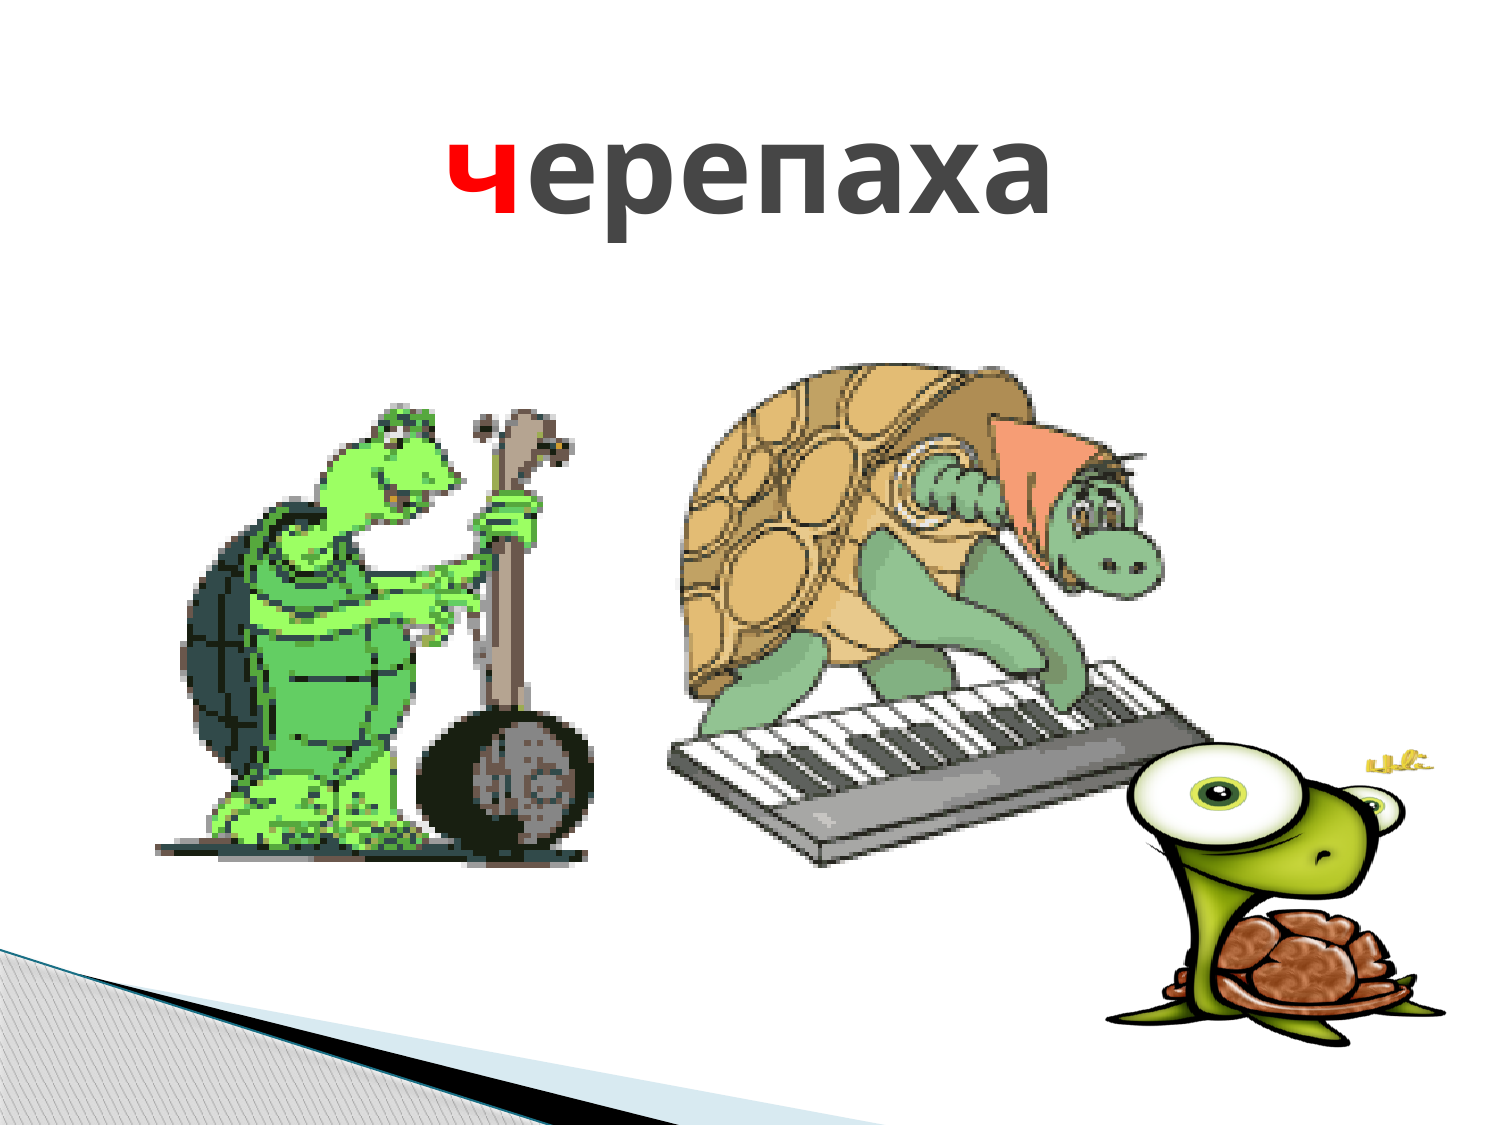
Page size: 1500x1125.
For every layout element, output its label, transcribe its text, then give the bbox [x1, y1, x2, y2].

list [116, 351, 633, 868]
title черепаха [75, 23, 1425, 303]
picture [667, 363, 1466, 1055]
